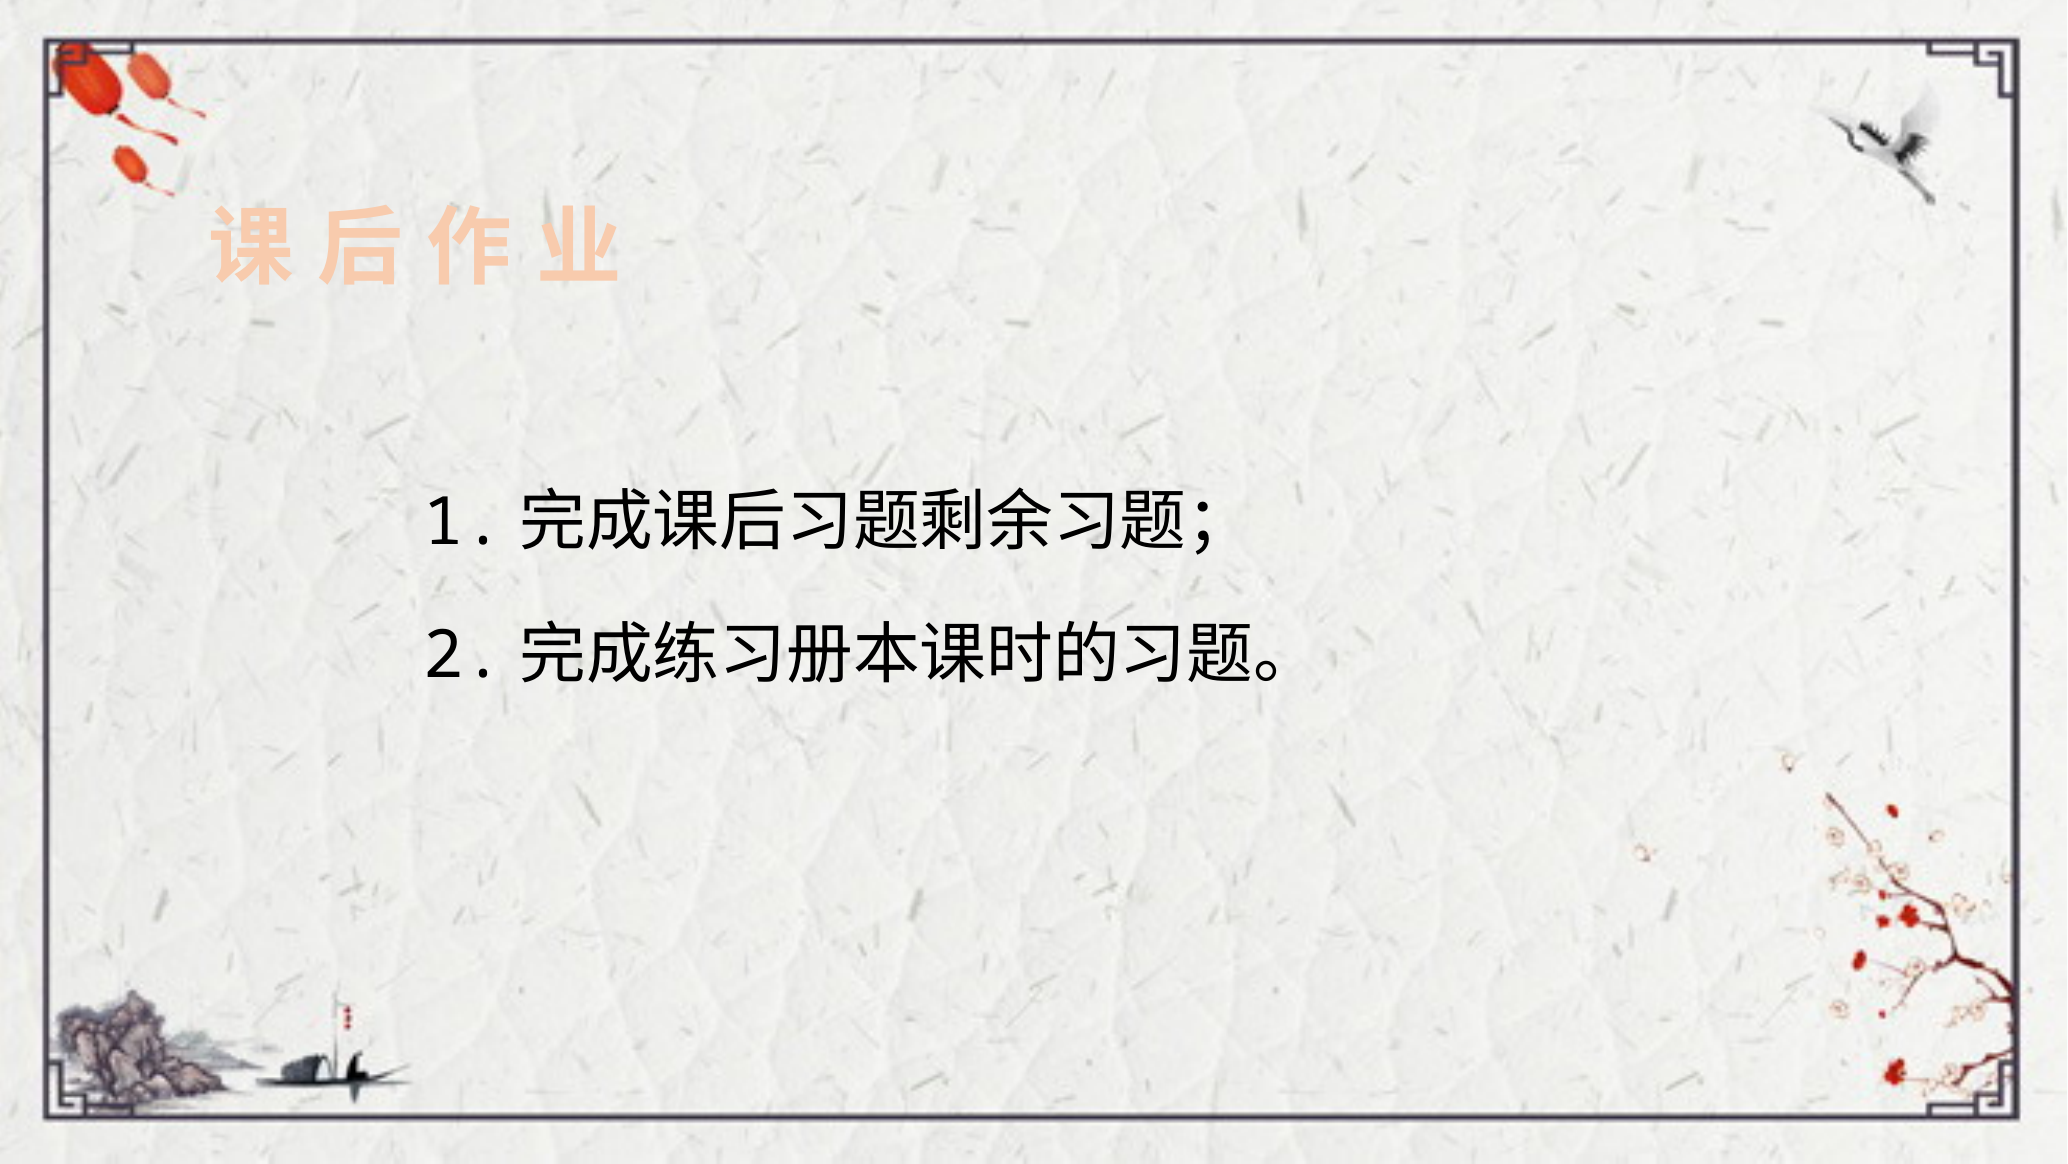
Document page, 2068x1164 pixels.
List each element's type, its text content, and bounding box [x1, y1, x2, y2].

text_box 1.完成课后习题剩余习题； 2.完成练习册本课时的习题。 [408, 430, 1634, 726]
text_box 课 后 作 业 [193, 185, 664, 303]
picture [0, 0, 2068, 1164]
